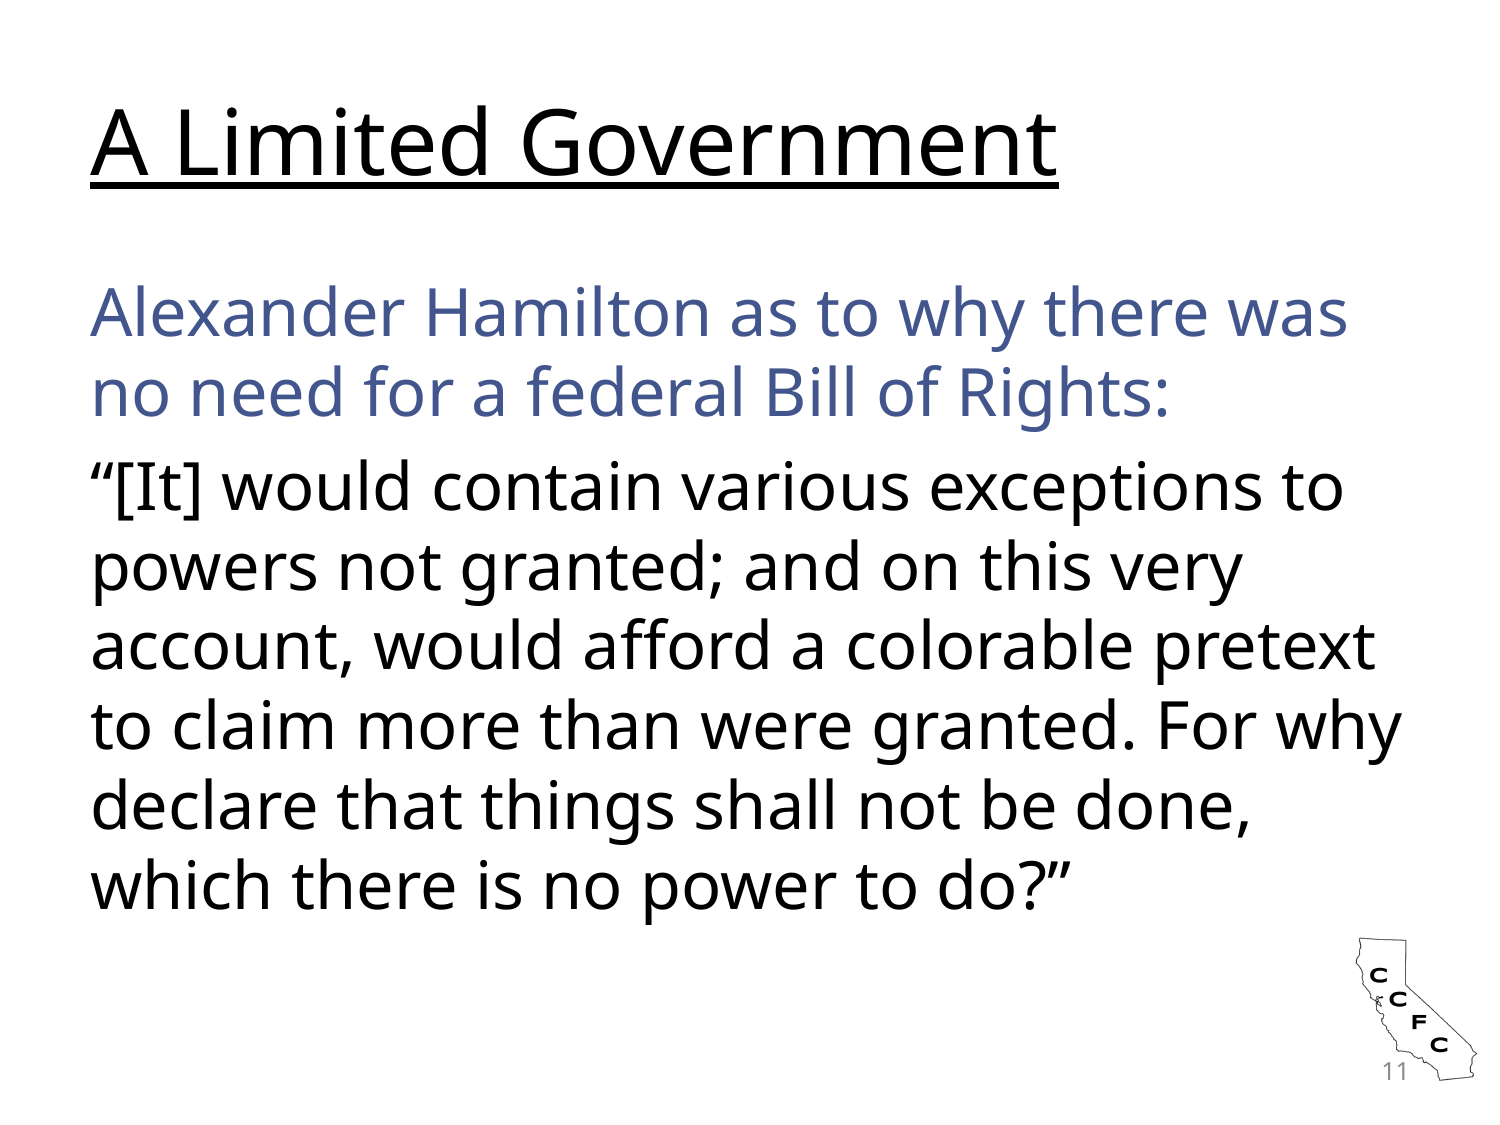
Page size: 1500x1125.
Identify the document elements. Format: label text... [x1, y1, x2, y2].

slide_number 11 [1074, 1042, 1425, 1103]
title A Limited Government [75, 45, 1425, 233]
picture [1350, 934, 1480, 1085]
list Alexander Hamilton as to why there was no need for a federal Bill of Rights: “[It] would contain various exceptions to powers not granted; and on this very account, would afford a colorable pretext to claim more than were granted. For why declare that things shall not be done, which there is no power to do?” [75, 262, 1425, 1005]
